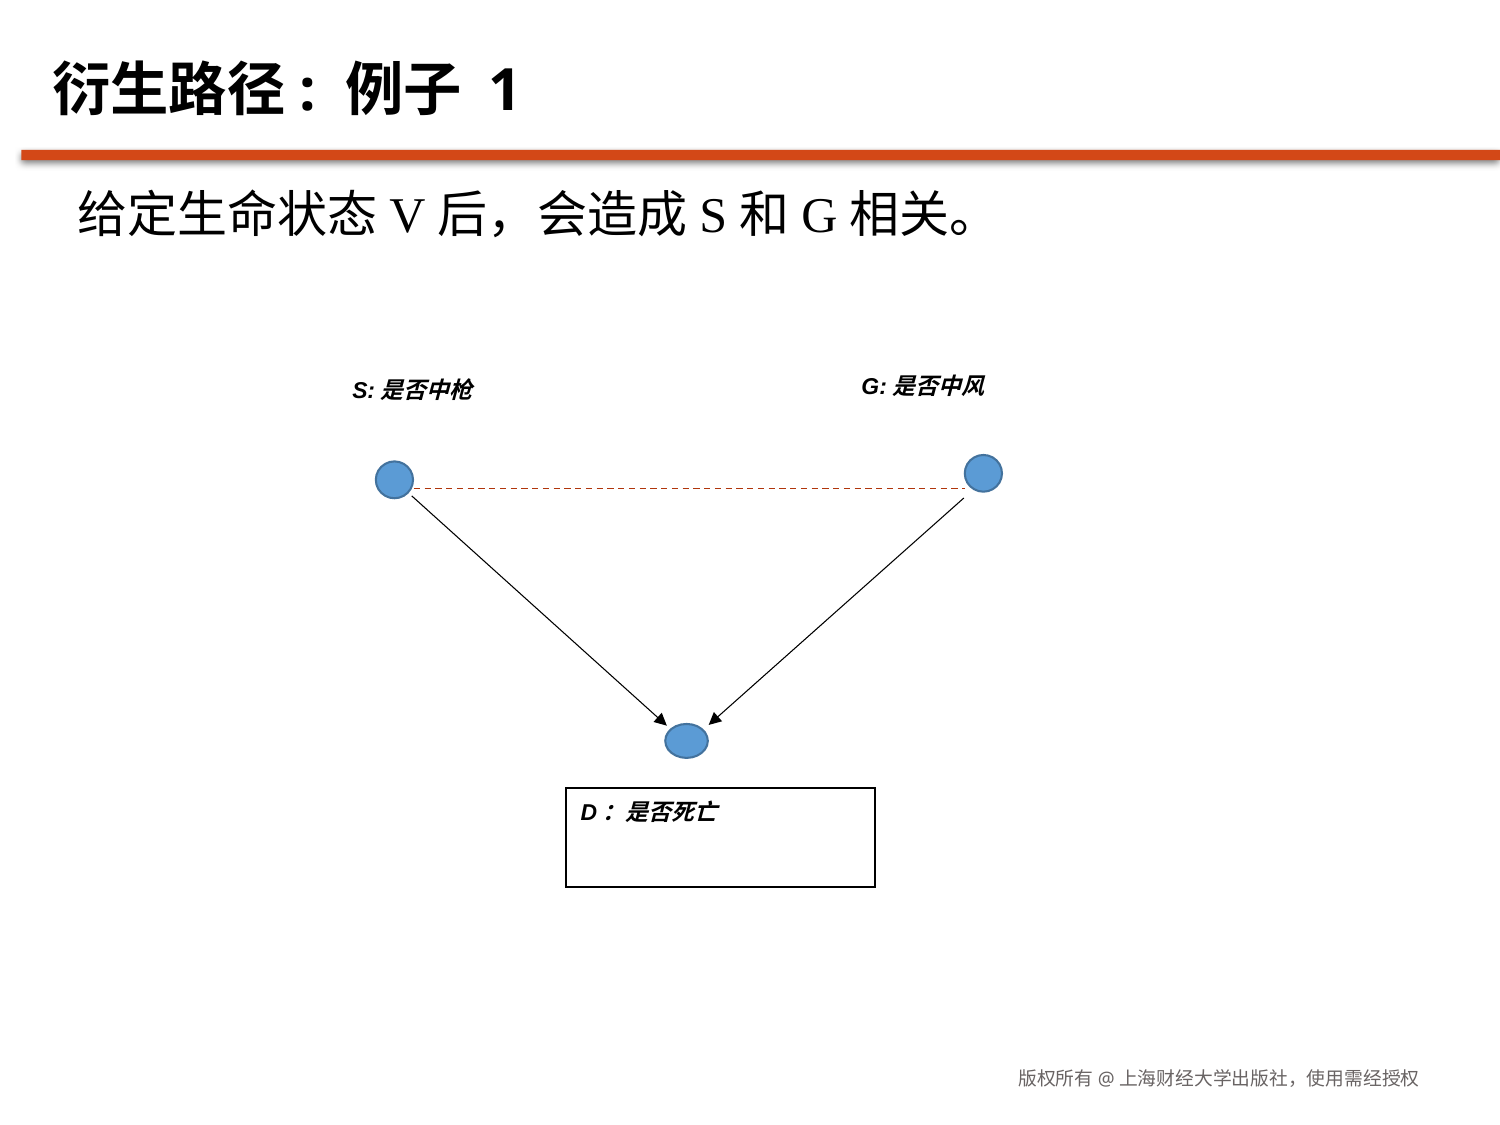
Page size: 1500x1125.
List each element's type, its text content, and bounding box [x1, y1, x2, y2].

footer 版权所有@上海财经大学出版社，使用需经授权 [975, 1046, 1463, 1109]
title 衍生路径: 例子 1 [37, 50, 1369, 138]
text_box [337, 362, 1113, 888]
list 给定生命状态V后，会造成S和G相关。 [62, 174, 1400, 529]
